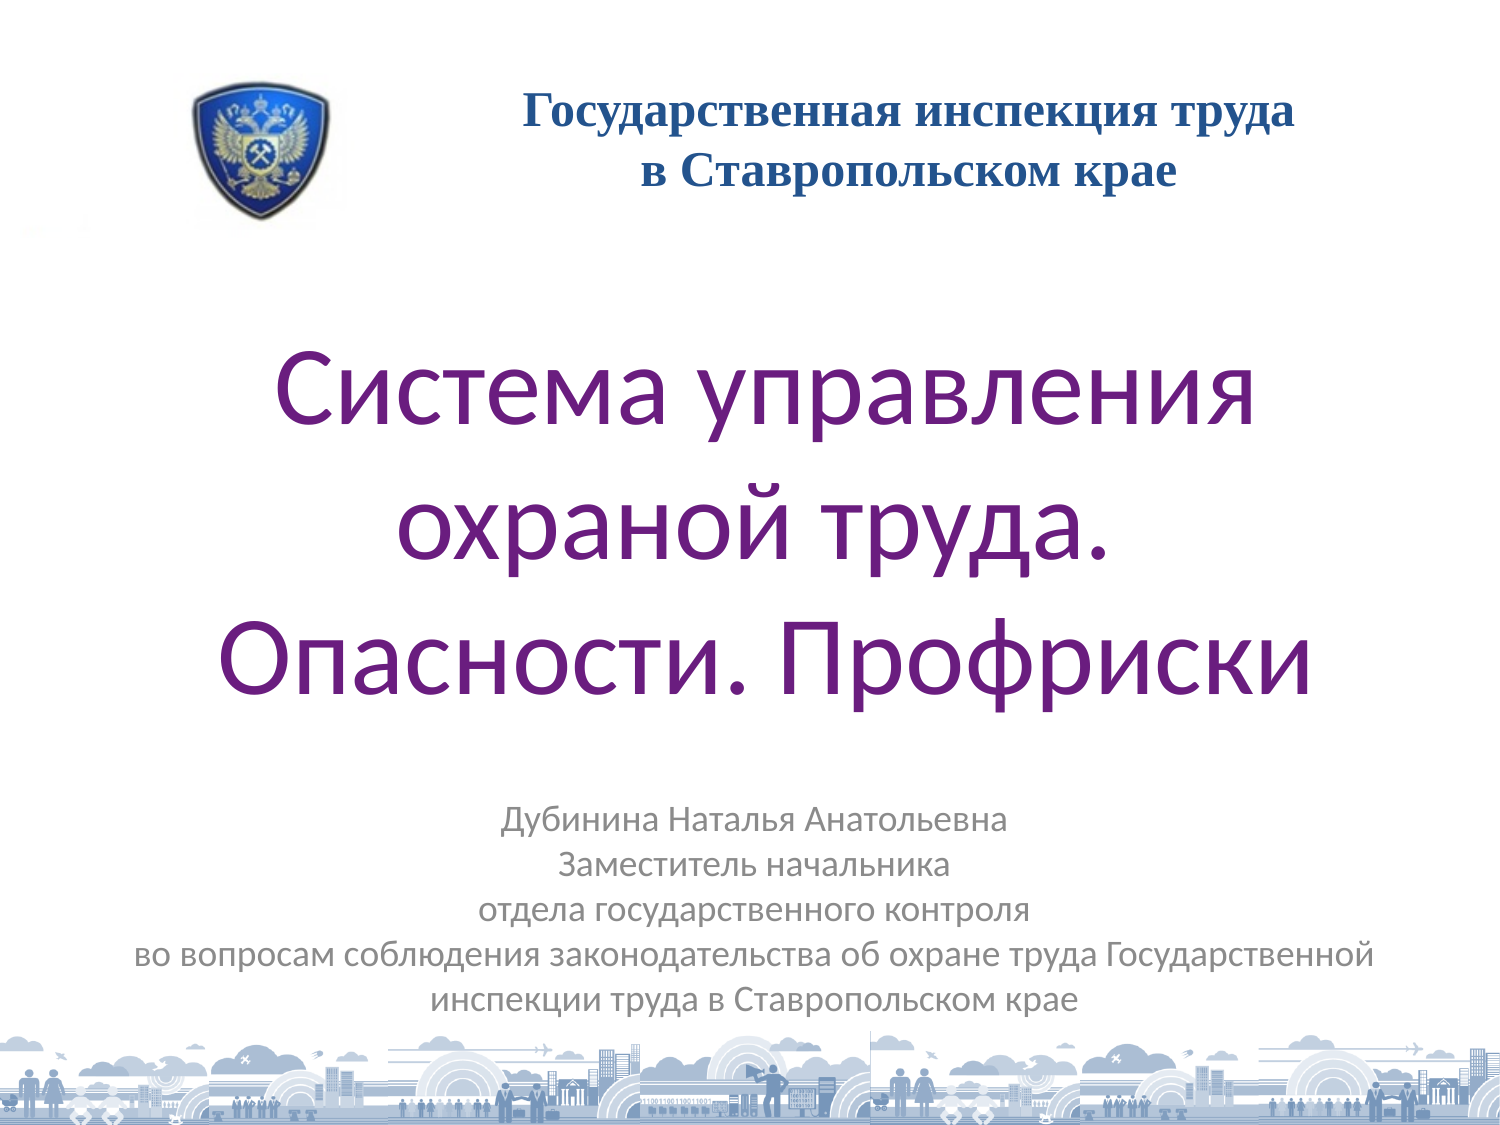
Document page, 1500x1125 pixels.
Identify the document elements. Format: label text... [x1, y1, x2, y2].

title Система управления охраной труда. Опасности. Профриски [87, 267, 1447, 762]
subtitle Дубинина Наталья Анатольевна Заместитель начальника отдела государственного контроля во вопросам соблюдения законодательства об охране труда Государственной инспекции труда в Ставропольском крае [69, 786, 1441, 1000]
text_box Государственная инспекция труда в Ставропольском крае [501, 68, 1329, 204]
picture [19, 73, 503, 238]
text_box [0, 1031, 1500, 1125]
